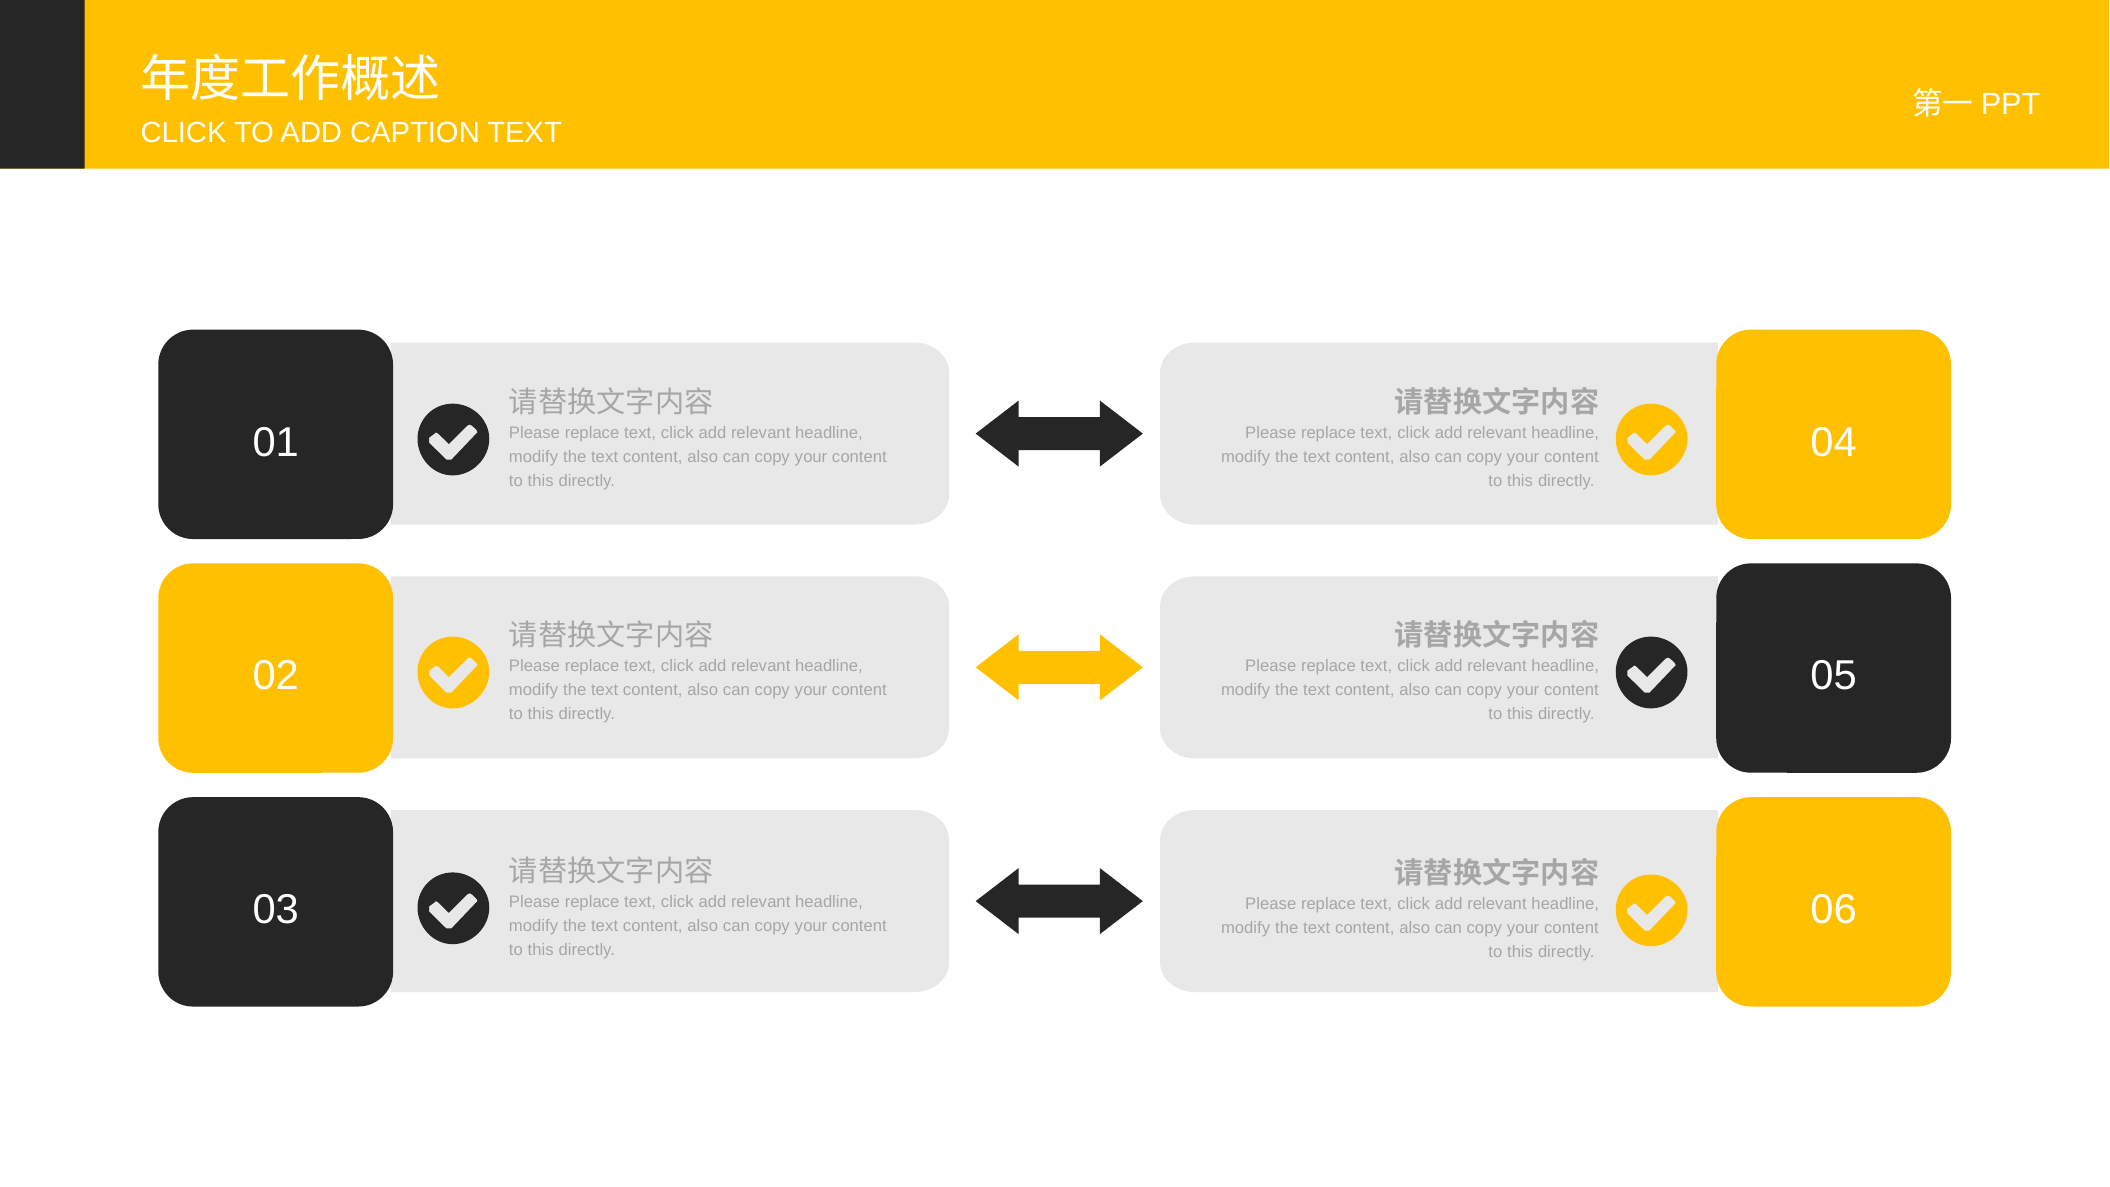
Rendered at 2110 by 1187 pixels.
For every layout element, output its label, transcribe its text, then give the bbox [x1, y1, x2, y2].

text_box 01 [157, 328, 395, 541]
text_box 03 [157, 796, 395, 1008]
text_box [390, 575, 951, 760]
text_box [974, 632, 1145, 703]
text_box 05 [1715, 562, 1953, 774]
text_box [1158, 341, 1720, 526]
text_box [390, 341, 951, 526]
text_box [1615, 403, 1688, 476]
text_box 06 [1715, 796, 1953, 1008]
text_box 04 [1715, 328, 1953, 541]
text_box [974, 865, 1145, 937]
text_box [1615, 874, 1688, 947]
text_box 请替换文字内容 Please replace text, click add relevant headline, modify the text content, also can copy your content to this directly. [1211, 609, 1600, 723]
text_box [1615, 636, 1688, 709]
text_box 请替换文字内容 Please replace text, click add relevant headline, modify the text content, also can copy your content to this directly. [508, 376, 897, 490]
text_box [974, 398, 1145, 469]
text_box [0, 0, 86, 170]
text_box [1158, 809, 1720, 994]
text_box 年度工作概述 [140, 46, 484, 107]
text_box 请替换文字内容 Please replace text, click add relevant headline, modify the text content, also can copy your content to this directly. [508, 844, 897, 959]
text_box [417, 636, 490, 709]
text_box 请替换文字内容 Please replace text, click add relevant headline, modify the text content, also can copy your content to this directly. [508, 609, 897, 723]
text_box 请替换文字内容 Please replace text, click add relevant headline, modify the text content, also can copy your content to this directly. [1211, 376, 1600, 490]
text_box [417, 403, 490, 476]
text_box 02 [157, 562, 395, 774]
text_box [1158, 575, 1720, 760]
text_box [86, 0, 2110, 170]
text_box [417, 872, 490, 945]
text_box [390, 809, 951, 994]
text_box CLICK TO ADD CAPTION TEXT [140, 113, 656, 149]
text_box 第一PPT [1694, 83, 2041, 121]
text_box 请替换文字内容 Please replace text, click add relevant headline, modify the text content, also can copy your content to this directly. [1211, 847, 1600, 961]
